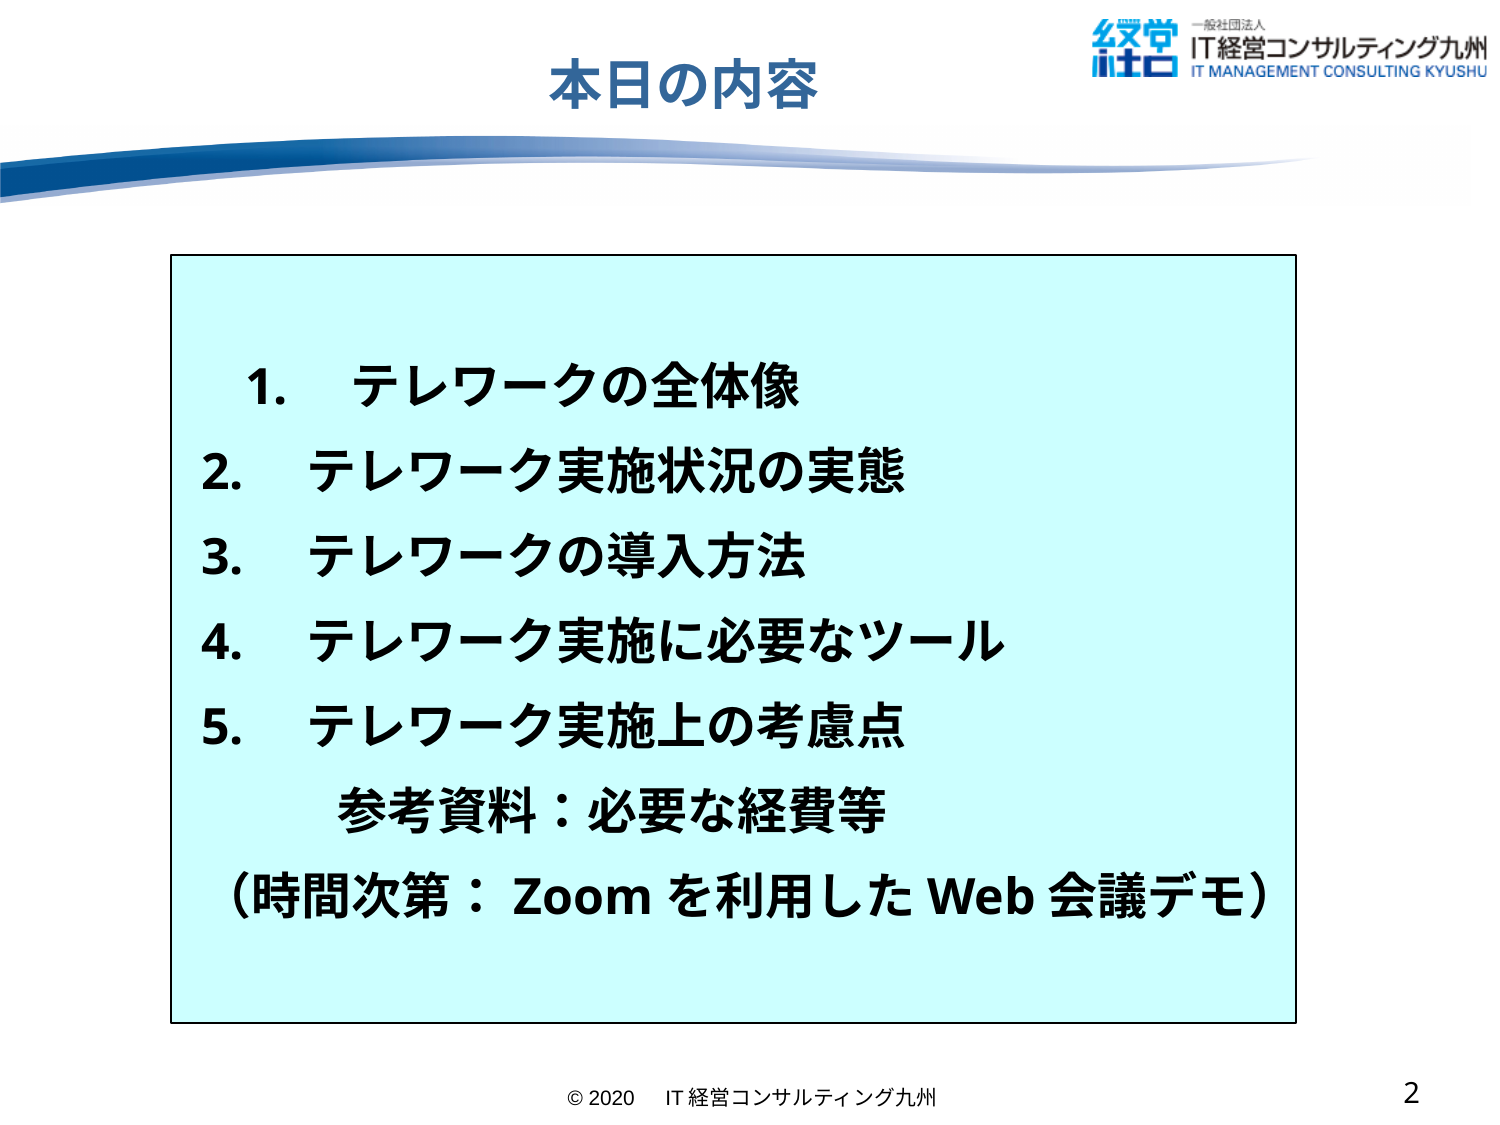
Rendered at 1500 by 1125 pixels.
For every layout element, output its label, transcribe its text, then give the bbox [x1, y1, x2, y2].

slide_number 1 [1329, 1066, 1495, 1120]
title [53, 38, 1386, 121]
picture [1, 126, 1470, 206]
text_box 1. テレワークの全体像 2. テレワーク実施状況の実態 3. テレワークの導入方法 4. テレワーク実施に必要なツール 5. テレワーク実施上の考慮点 参考資料：必要な経費等 （時間次第：Zoomを利用したWeb会議デモ） [171, 255, 1296, 1024]
text_box 本日の内容 [17, 42, 1350, 125]
